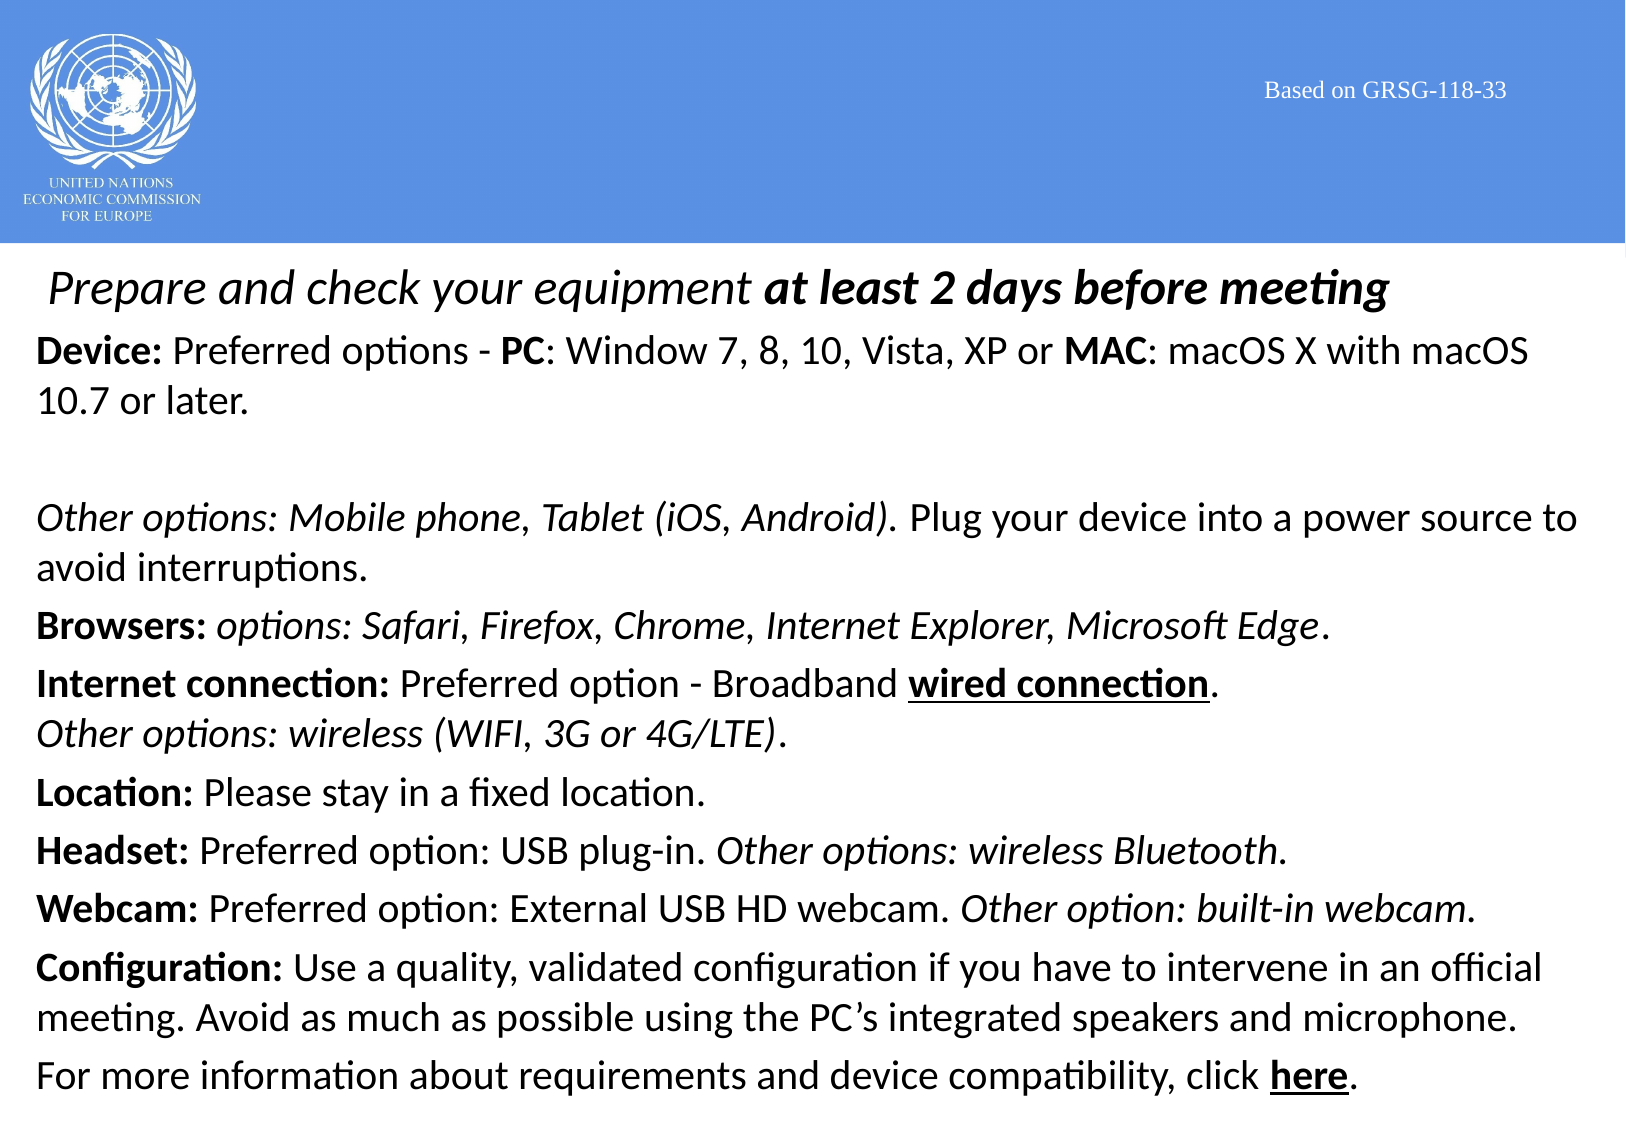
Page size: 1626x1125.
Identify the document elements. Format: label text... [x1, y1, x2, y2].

picture [0, 0, 1626, 1125]
text_box Based on GRSG-118-33 [1249, 66, 1625, 112]
list Prepare and check your equipment at least 2 days before meeting Device: Preferred options - PC: Window 7, 8, 10, Vista, XP or MAC: macOS X with macOS 10.7 or later. Other options: Mobile phone, Tablet (iOS, Android). Plug your device into a power source to avoid interruptions. Browsers: options: Safari, Firefox, Chrome, Internet Explorer, Microsoft Edge. Internet connection: Preferred option - Broadband wired connection. Other options: wireless (WIFI, 3G or 4G/LTE). Location: Please stay in a fixed location. Headset: Preferred option: USB plug-in. Other options: wireless Bluetooth. Webcam: Preferred option: External USB HD webcam. Other option: built-in webcam. Configuration: Use a quality, validated configuration if you have to intervene in an official meeting. Avoid as much as possible using the PC’s integrated speakers and microphone. For more information about requirements and device compatibility, click here. [21, 246, 1625, 1121]
